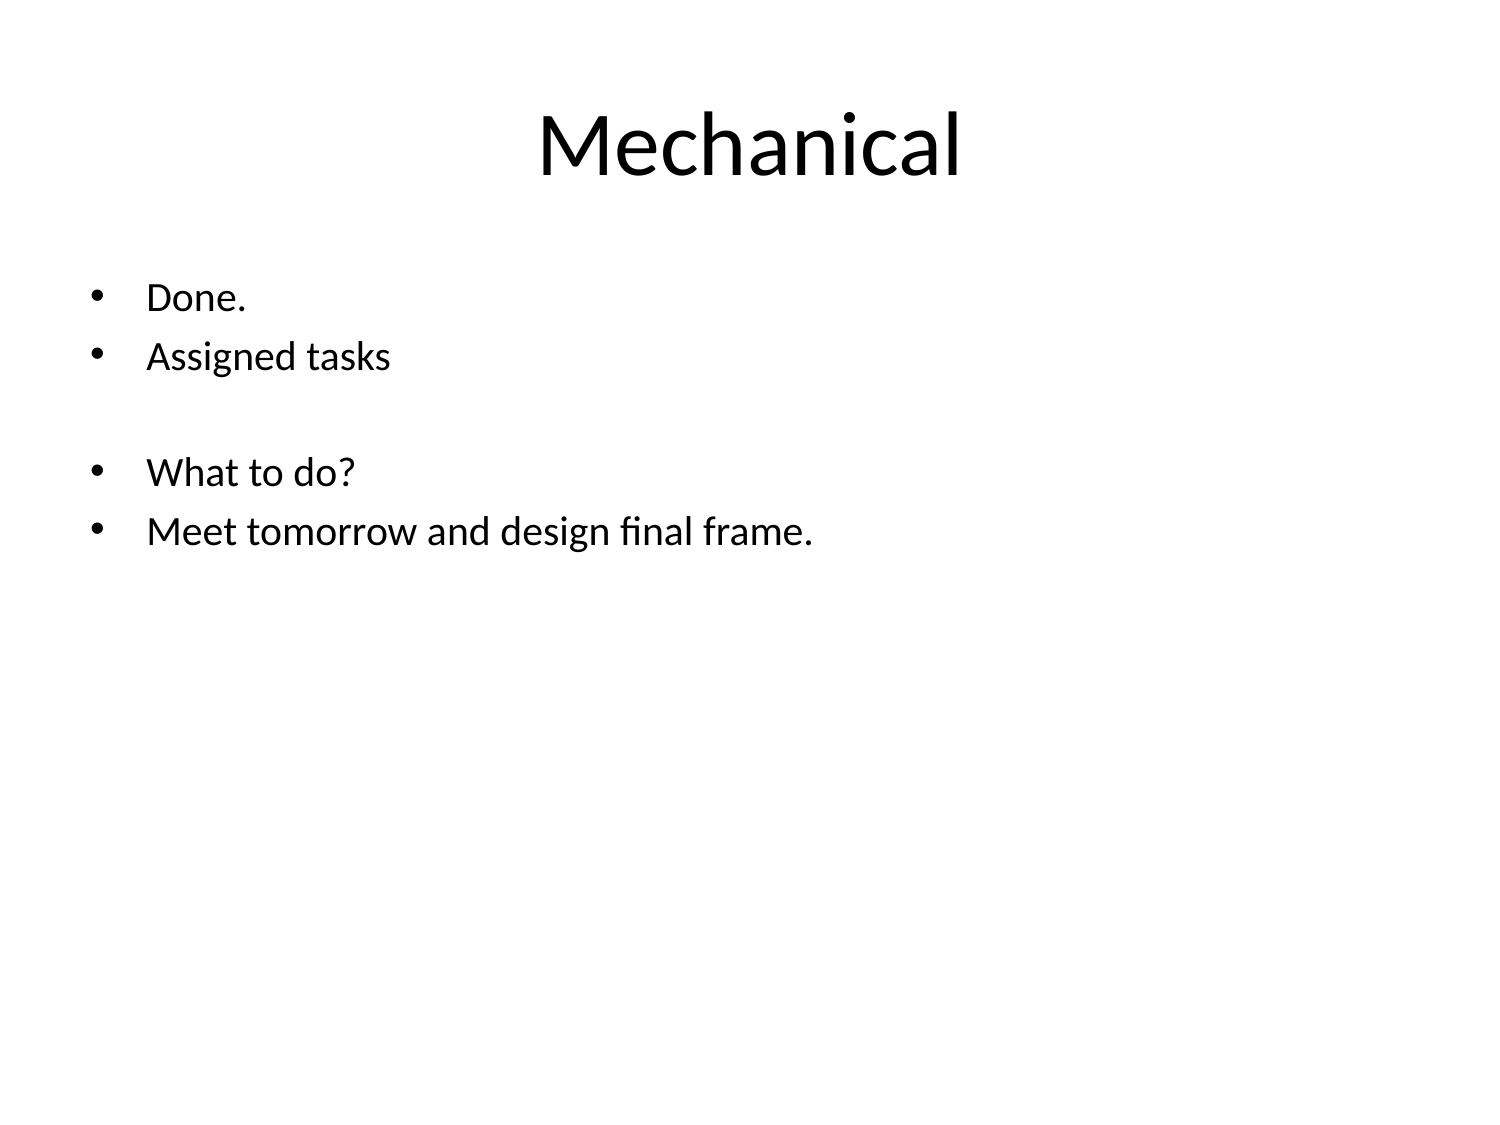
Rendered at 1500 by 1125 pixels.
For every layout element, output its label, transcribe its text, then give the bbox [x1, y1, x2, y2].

list Done. Assigned tasks What to do? Meet tomorrow and design final frame. [75, 262, 1425, 1005]
title Mechanical [75, 45, 1425, 233]
